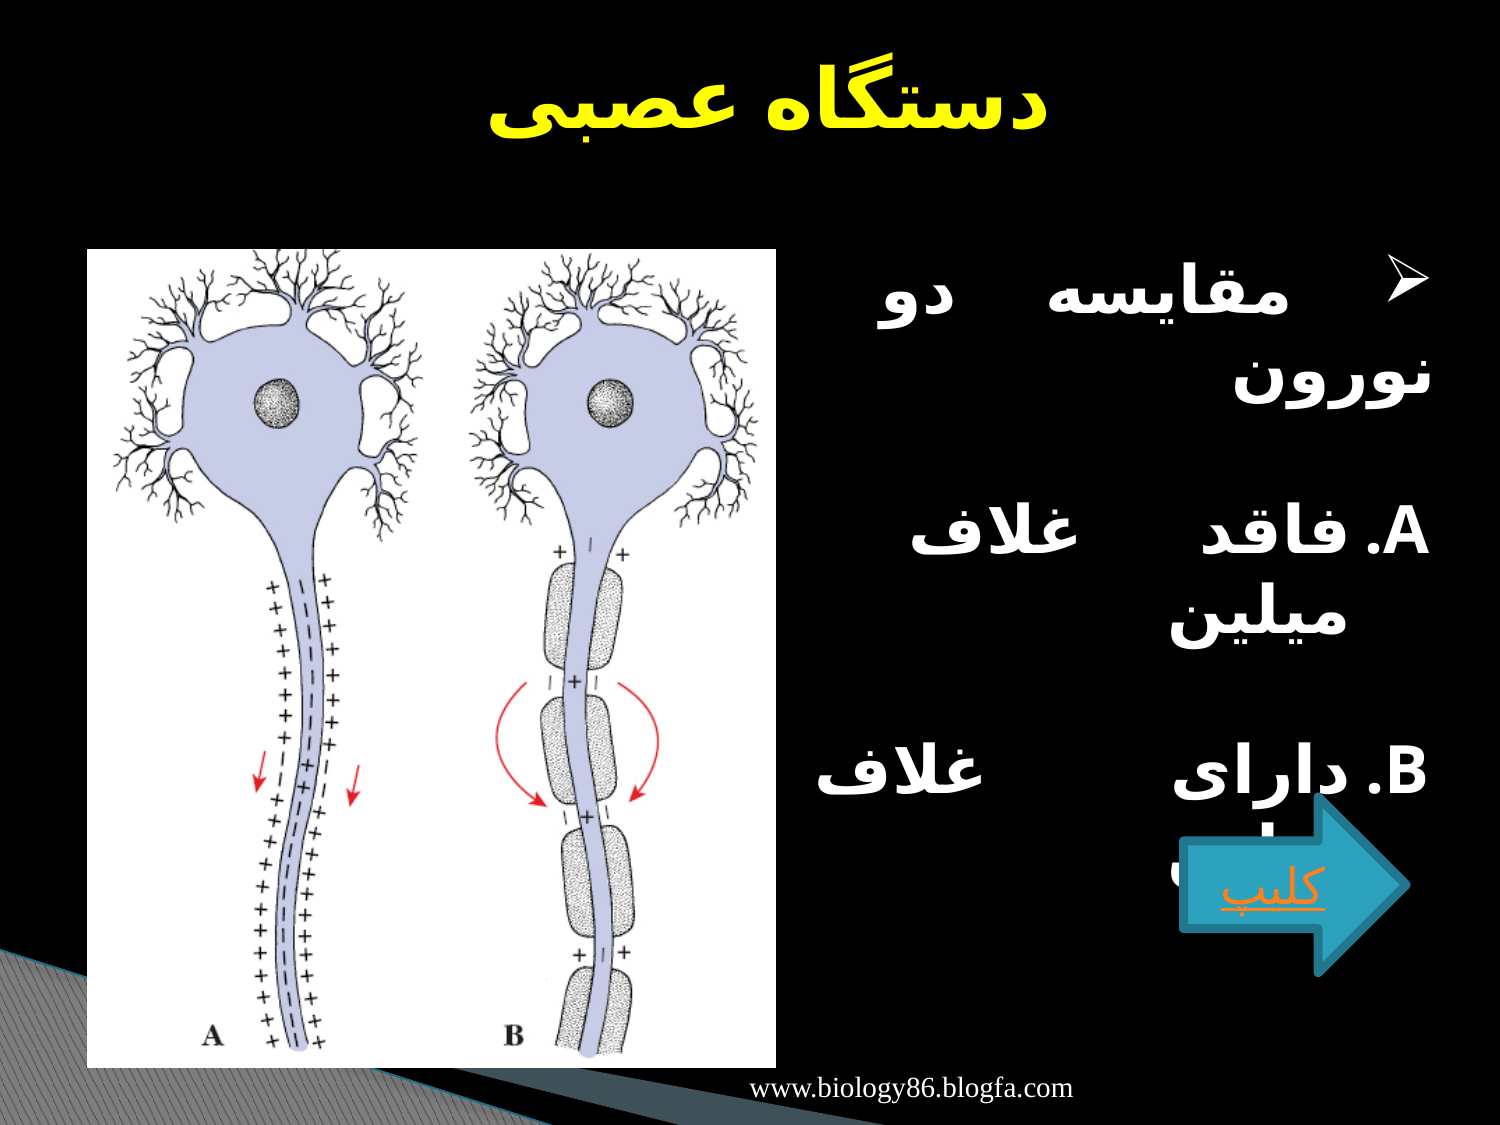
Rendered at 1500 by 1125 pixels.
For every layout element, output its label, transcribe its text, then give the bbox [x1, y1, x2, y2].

text_box مقایسه دو نورون فاقد غلاف میلین دارای غلاف میلین [800, 239, 1450, 894]
text_box دستگاه عصبی [437, 37, 1100, 153]
picture [0, 249, 776, 1125]
text_box کلیپ [1179, 792, 1411, 978]
footer www.biology86.blogfa.com [718, 1051, 1105, 1112]
